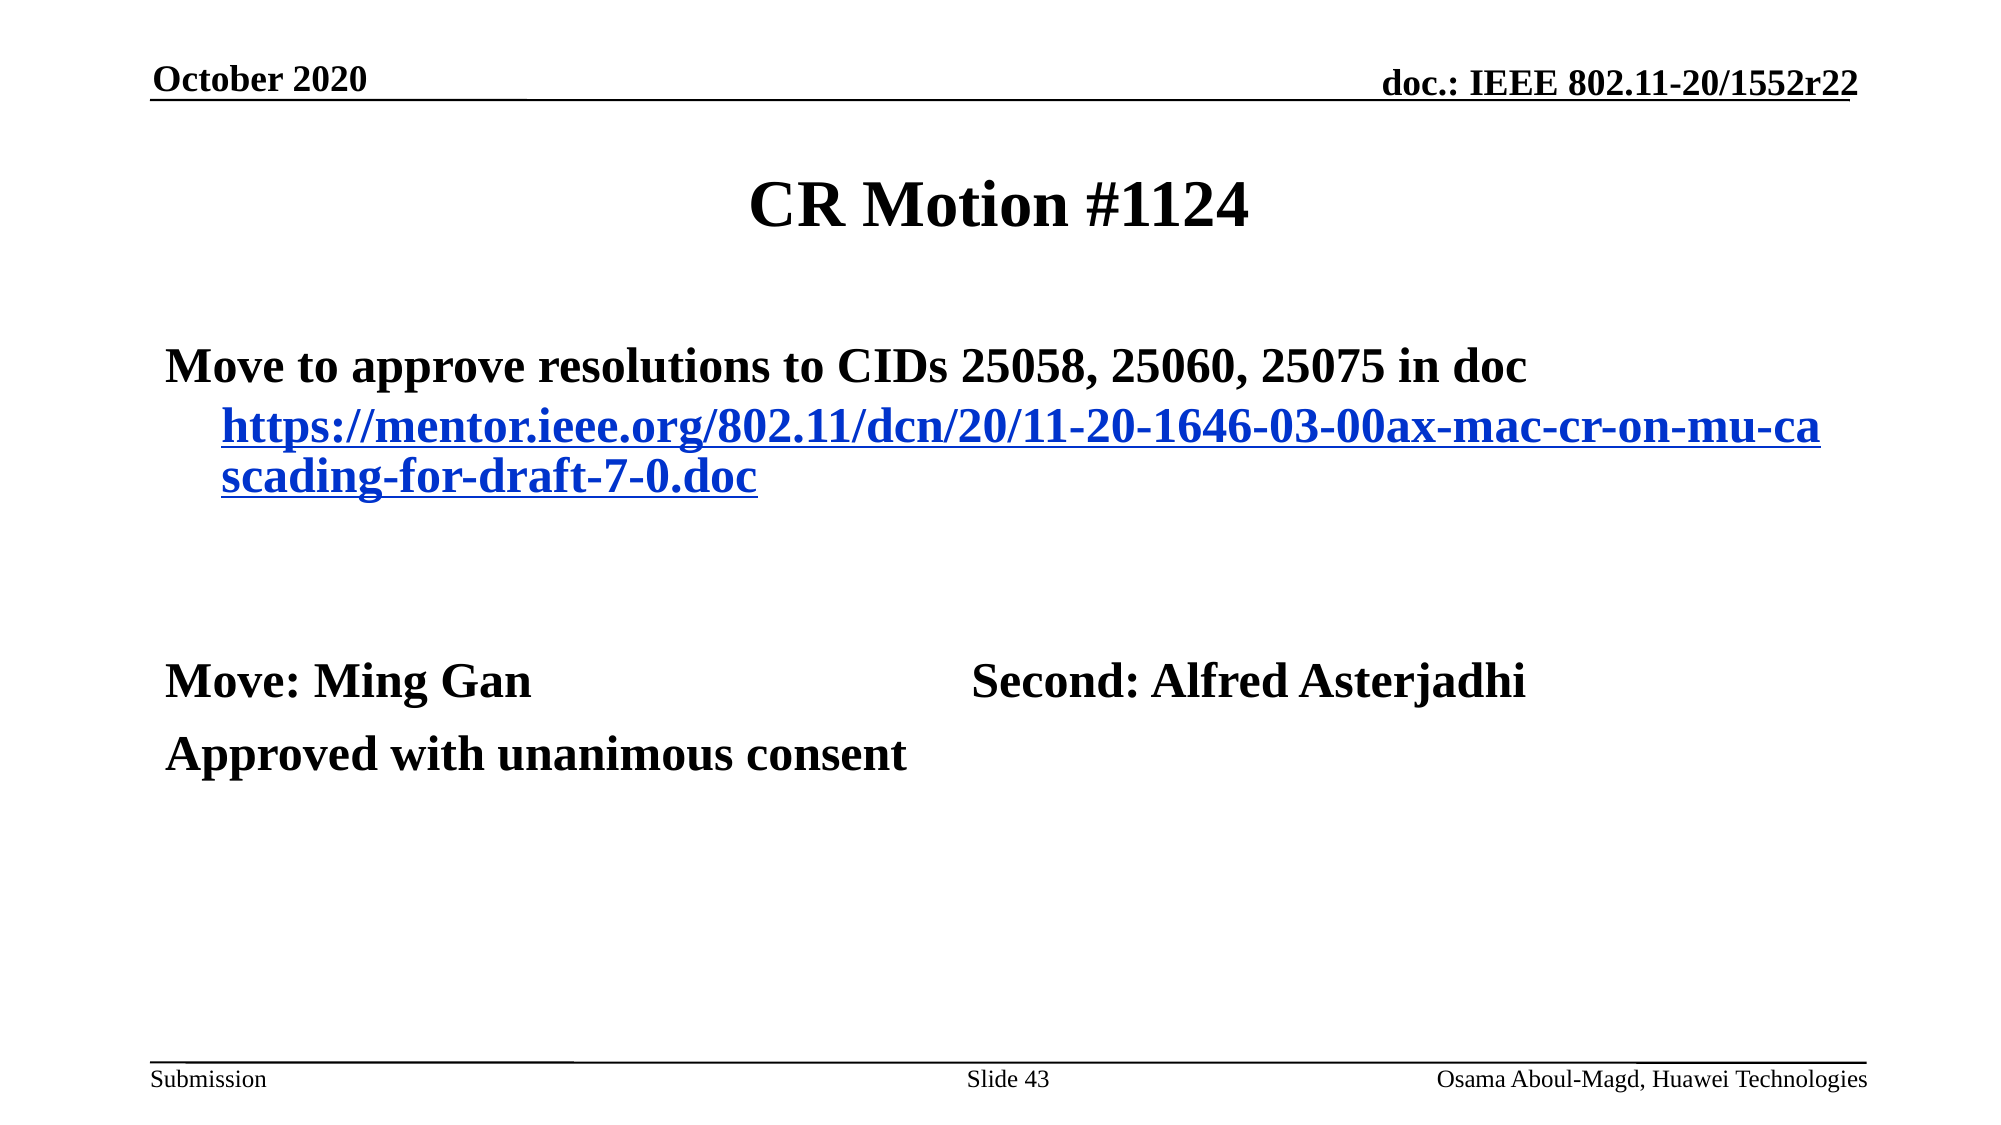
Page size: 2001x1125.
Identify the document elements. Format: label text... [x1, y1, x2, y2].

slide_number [152, 54, 563, 100]
list Move to approve resolutions to CIDs 25058, 25060, 25075 in doc https://mentor.ieee.org/802.11/dcn/20/11-20-1646-03-00ax-mac-cr-on-mu-cascading-for-draft-7-0.doc Move: Ming Gan Second: Alfred Asterjadhi Approved with unanimous consent [149, 324, 1850, 1000]
title CR Motion #1124 [149, 112, 1850, 288]
footer Osama Aboul-Magd, Huawei Technologies [1171, 1061, 1869, 1093]
slide_number Slide 43 [950, 1061, 1067, 1123]
